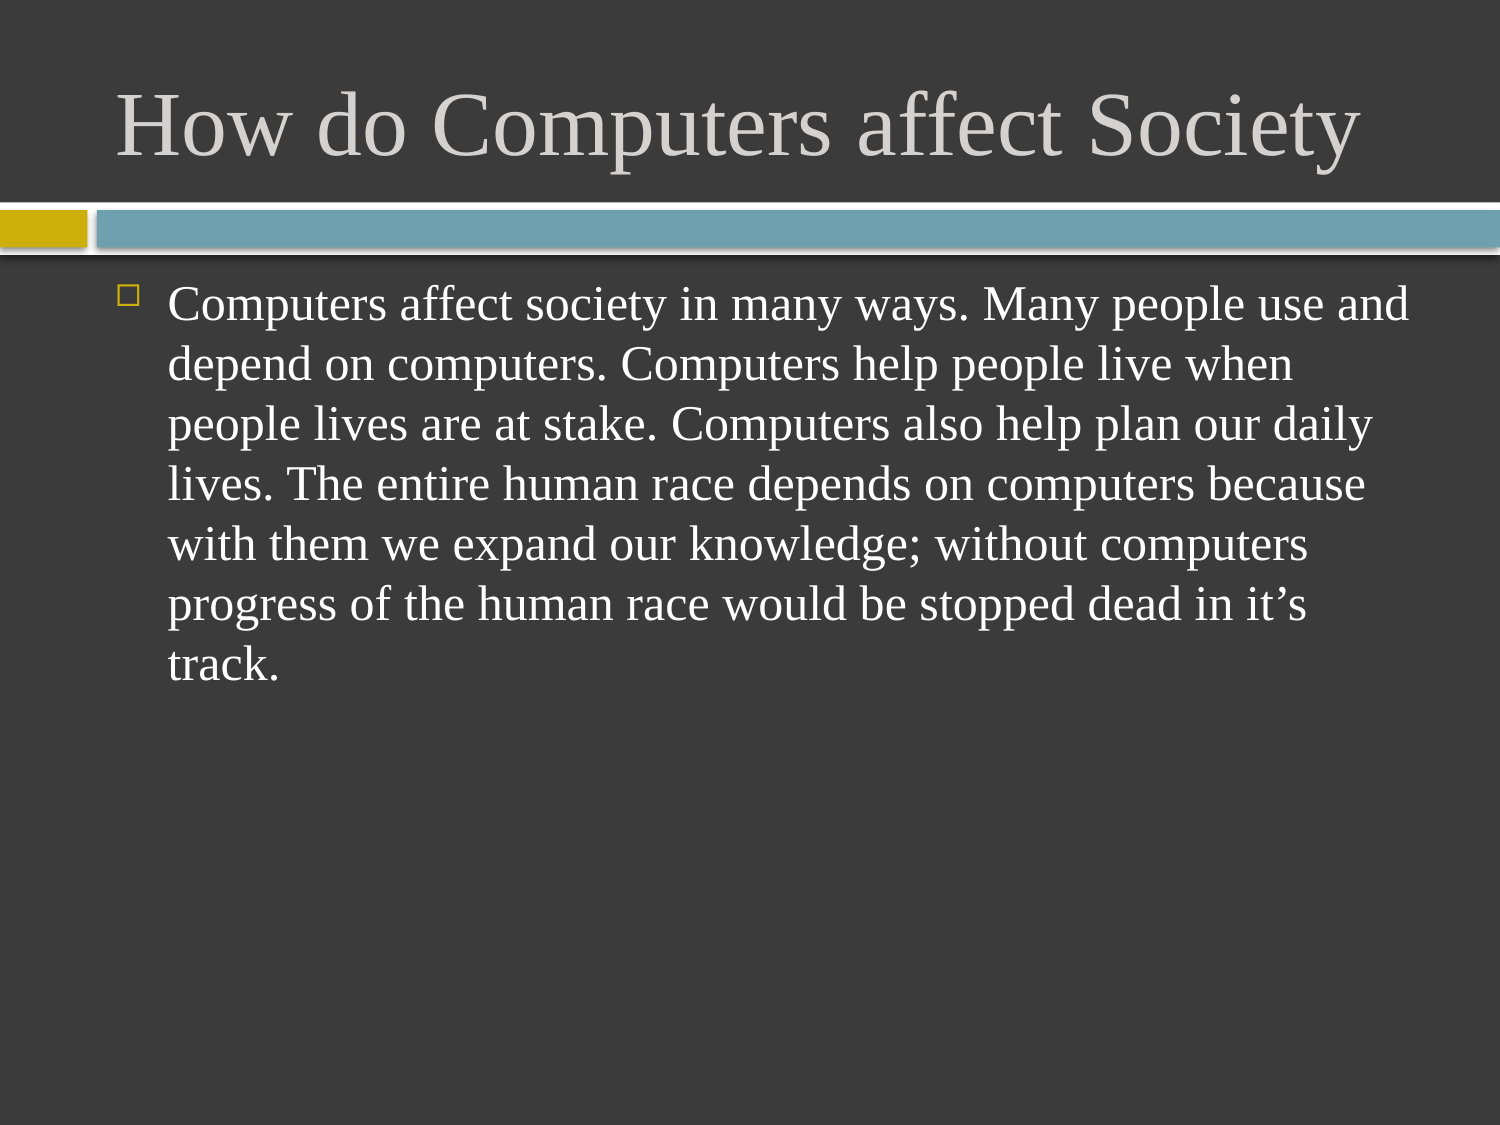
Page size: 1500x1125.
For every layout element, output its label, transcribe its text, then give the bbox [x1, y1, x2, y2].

list Computers affect society in many ways. Many people use and depend on computers. Computers help people live when people lives are at stake. Computers also help plan our daily lives. The entire human race depends on computers because with them we expand our knowledge; without computers progress of the human race would be stopped dead in it’s track. [100, 262, 1438, 1000]
title How do Computers affect Society [100, 37, 1438, 200]
